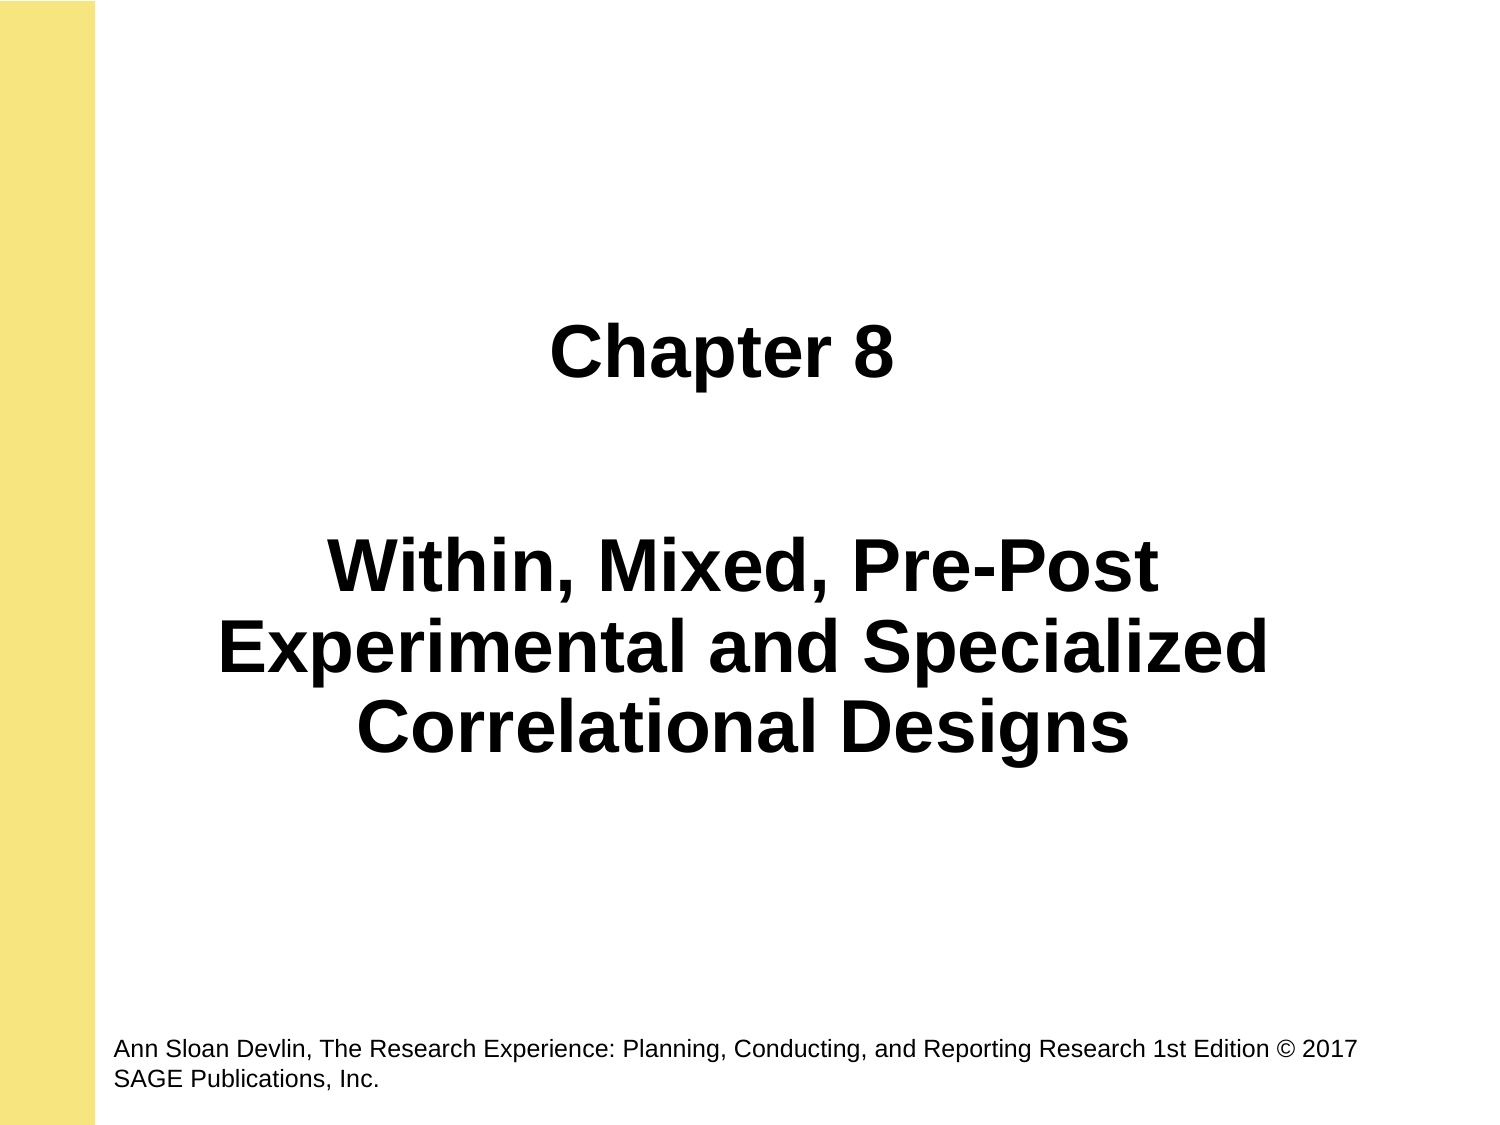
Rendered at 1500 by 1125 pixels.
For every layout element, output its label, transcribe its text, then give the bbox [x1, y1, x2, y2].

picture [0, 1, 96, 1125]
text_box Chapter 8 [534, 294, 911, 400]
subtitle Within, Mixed, Pre-Post Experimental and Specialized Correlational Designs [125, 518, 1363, 776]
